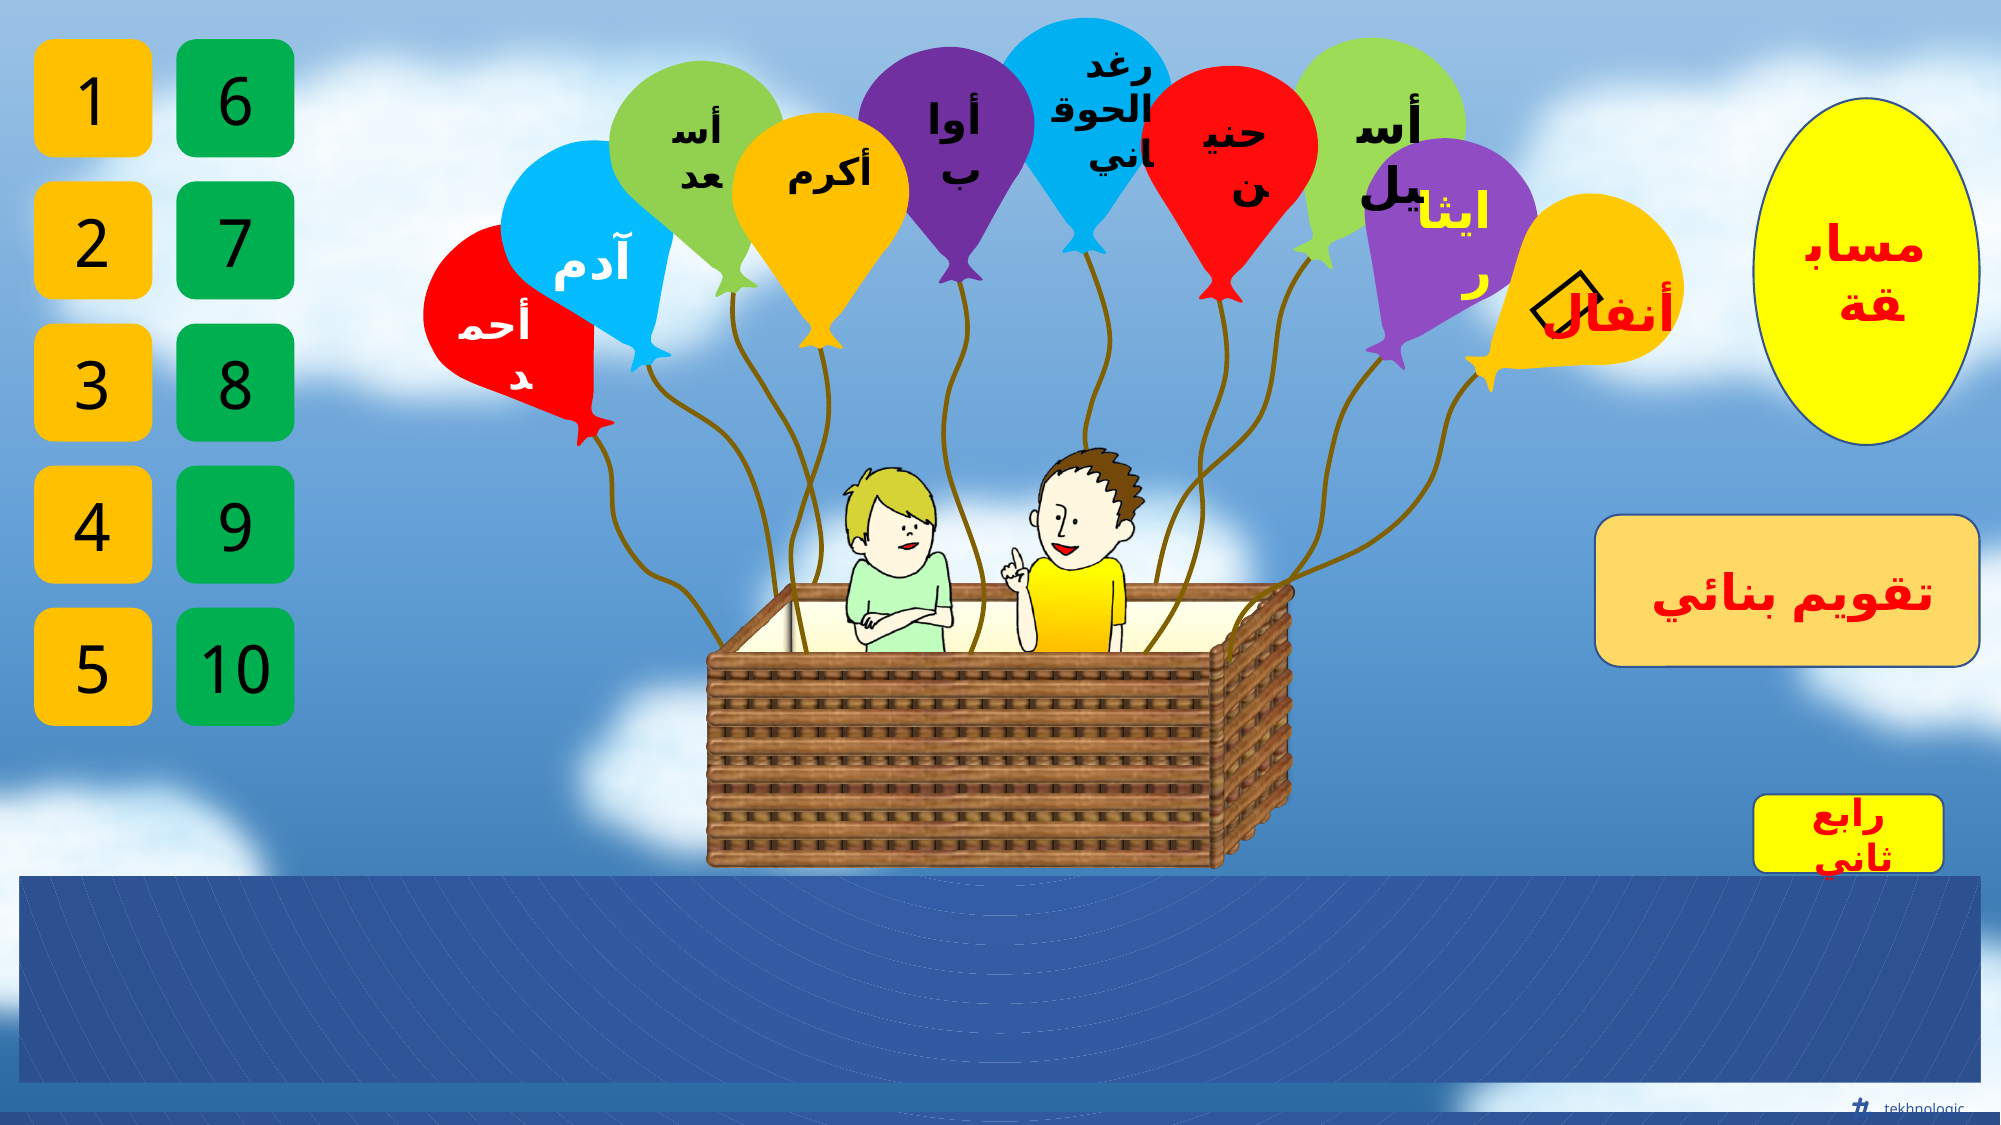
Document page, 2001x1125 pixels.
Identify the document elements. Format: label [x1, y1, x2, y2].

text_box [618, 60, 822, 600]
text_box [1138, 65, 1316, 654]
text_box [1154, 35, 1452, 135]
text_box [515, 138, 618, 597]
text_box [1229, 213, 1689, 662]
text_box [704, 437, 1296, 874]
text_box [1847, 1092, 1987, 1125]
text_box [1316, 135, 1524, 213]
text_box [860, 46, 1039, 655]
text_box [442, 219, 704, 652]
text_box [732, 112, 910, 655]
picture [0, 0, 2001, 1112]
text_box [995, 17, 1173, 437]
